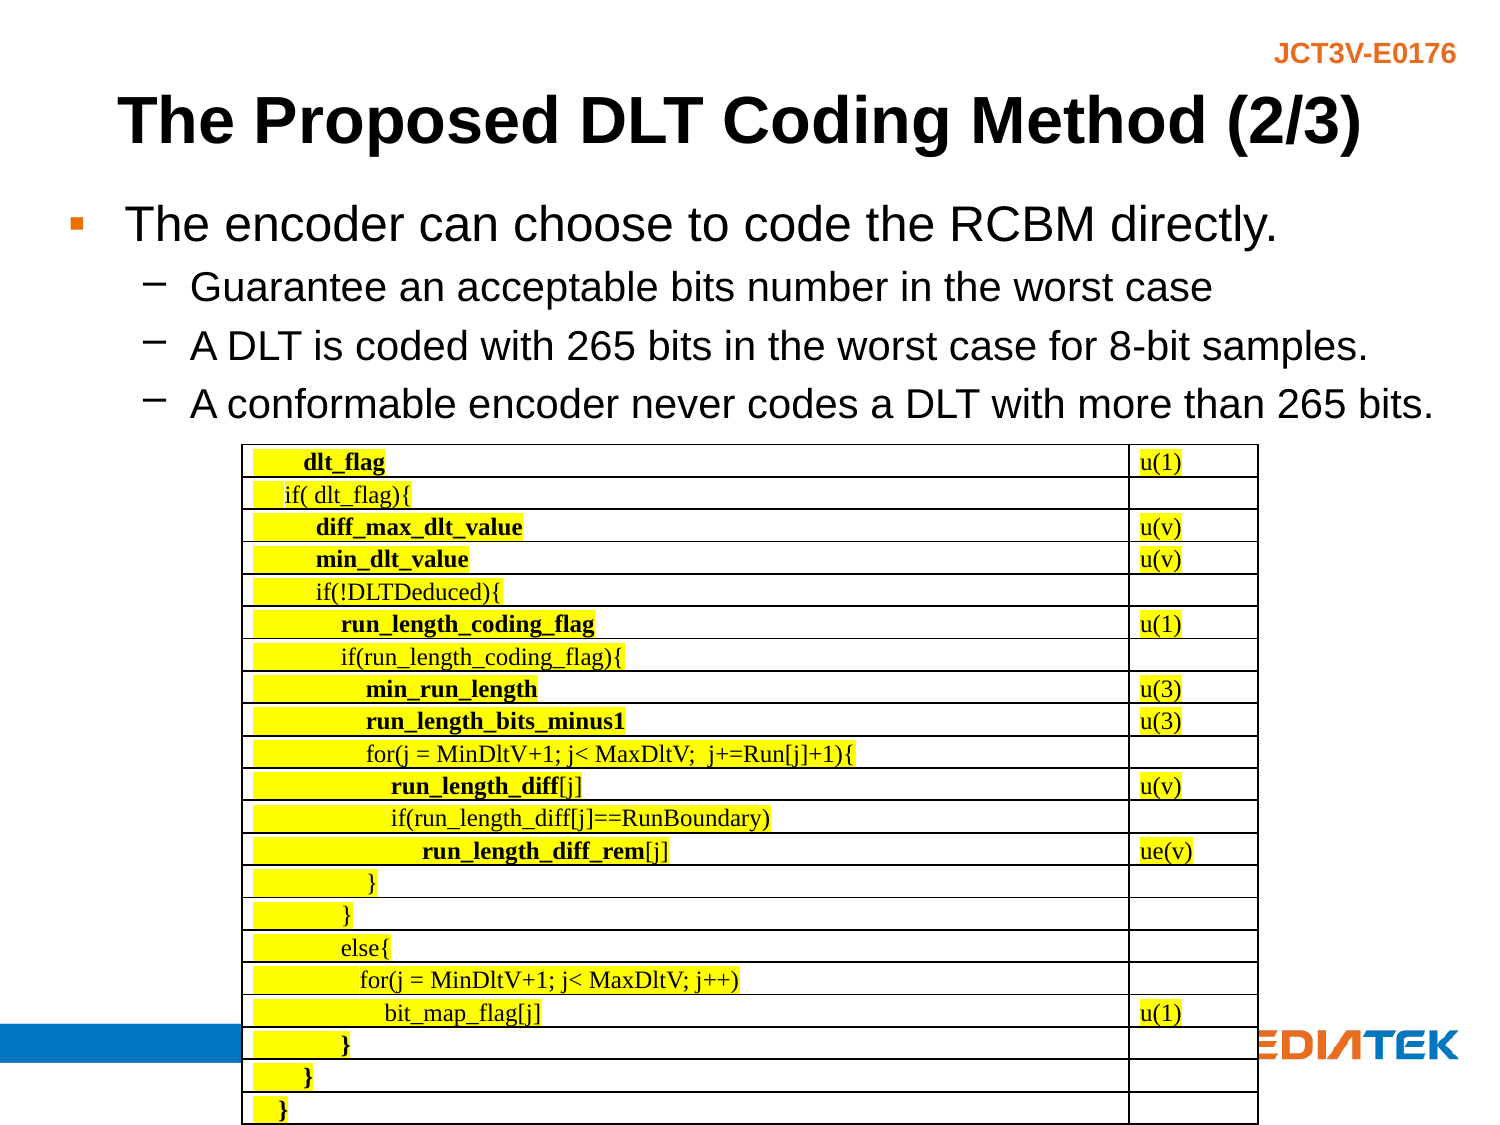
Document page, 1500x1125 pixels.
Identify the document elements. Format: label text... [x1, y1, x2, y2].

table_cell [1130, 801, 1257, 832]
table_cell } [243, 866, 1128, 897]
table_cell [1130, 478, 1257, 508]
table_cell u(1) [1130, 607, 1257, 638]
table_cell if( dlt_flag){ [243, 478, 1128, 508]
table_cell run_length_diff_rem[j] [243, 834, 1128, 864]
table_header u(1) [1130, 445, 1257, 476]
table_cell [1130, 931, 1257, 961]
table_cell else{ [243, 931, 1128, 961]
table_cell bit_map_flag[j] [243, 995, 1128, 1026]
table_header dlt_flag [243, 445, 1128, 476]
picture [1259, 1023, 1459, 1063]
table_cell run_length_bits_minus1 [243, 704, 1128, 735]
table_cell min_dlt_value [243, 542, 1128, 573]
table_cell [1130, 1028, 1257, 1058]
table_cell for(j = MinDltV+1; j< MaxDltV; j+=Run[j]+1){ [243, 737, 1128, 767]
table_cell if(!DLTDeduced){ [243, 575, 1128, 605]
picture [0, 1023, 241, 1063]
table_cell [1130, 737, 1257, 767]
table_cell u(v) [1130, 542, 1257, 573]
table_cell u(v) [1130, 510, 1257, 541]
table_cell min_run_length [243, 672, 1128, 702]
table_cell u(3) [1130, 704, 1257, 735]
table_cell ue(v) [1130, 834, 1257, 864]
title The Proposed DLT Coding Method (2/3) [101, 62, 1425, 172]
table_cell run_length_coding_flag [243, 607, 1128, 638]
table_cell } [243, 1028, 1128, 1058]
table_cell } [243, 1093, 1128, 1123]
table_cell [1130, 963, 1257, 994]
table_cell [1130, 1093, 1257, 1123]
table_cell if(run_length_diff[j]==RunBoundary) [243, 801, 1128, 832]
table_cell for(j = MinDltV+1; j< MaxDltV; j++) [243, 963, 1128, 994]
table_cell u(v) [1130, 769, 1257, 799]
table_cell [1130, 1060, 1257, 1091]
table_cell } [243, 1060, 1128, 1091]
table_cell [1130, 866, 1257, 897]
table_cell run_length_diff[j] [243, 769, 1128, 799]
table_cell if(run_length_coding_flag){ [243, 639, 1128, 670]
list The encoder can choose to code the RCBM directly. Guarantee an acceptable bits number in the worst case A DLT is coded with 265 bits in the worst case for 8-bit samples. A conformable encoder never codes a DLT with more than 265 bits. [52, 184, 1459, 998]
table_cell [1130, 639, 1257, 670]
table_cell [1130, 898, 1257, 929]
table_cell diff_max_dlt_value [243, 510, 1128, 541]
table_cell } [243, 898, 1128, 929]
table_cell u(3) [1130, 672, 1257, 702]
table_cell u(1) [1130, 995, 1257, 1026]
table_cell [1130, 575, 1257, 605]
